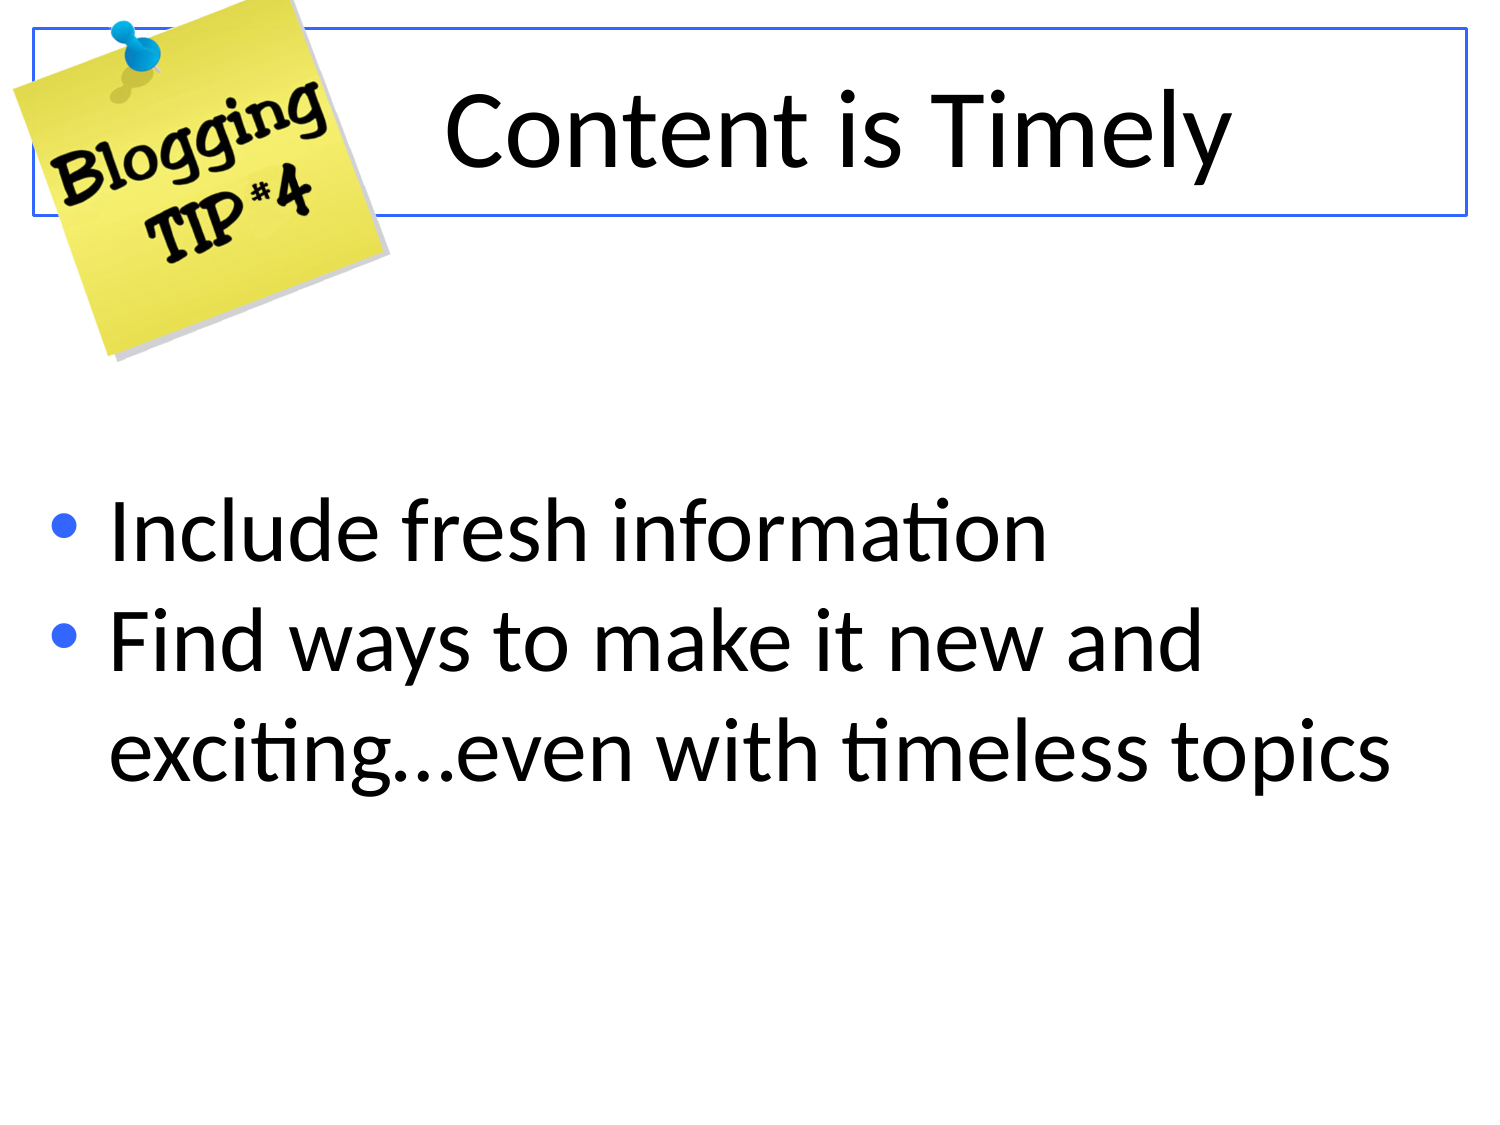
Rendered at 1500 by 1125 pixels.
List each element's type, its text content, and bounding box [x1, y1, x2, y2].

title Content is Timely [352, 28, 1467, 216]
title Content is Timely [33, 155, 40, 216]
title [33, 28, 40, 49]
text_box Include fresh information Find ways to make it new and exciting…even with timeless topics [33, 462, 1500, 807]
picture [1, 0, 393, 365]
